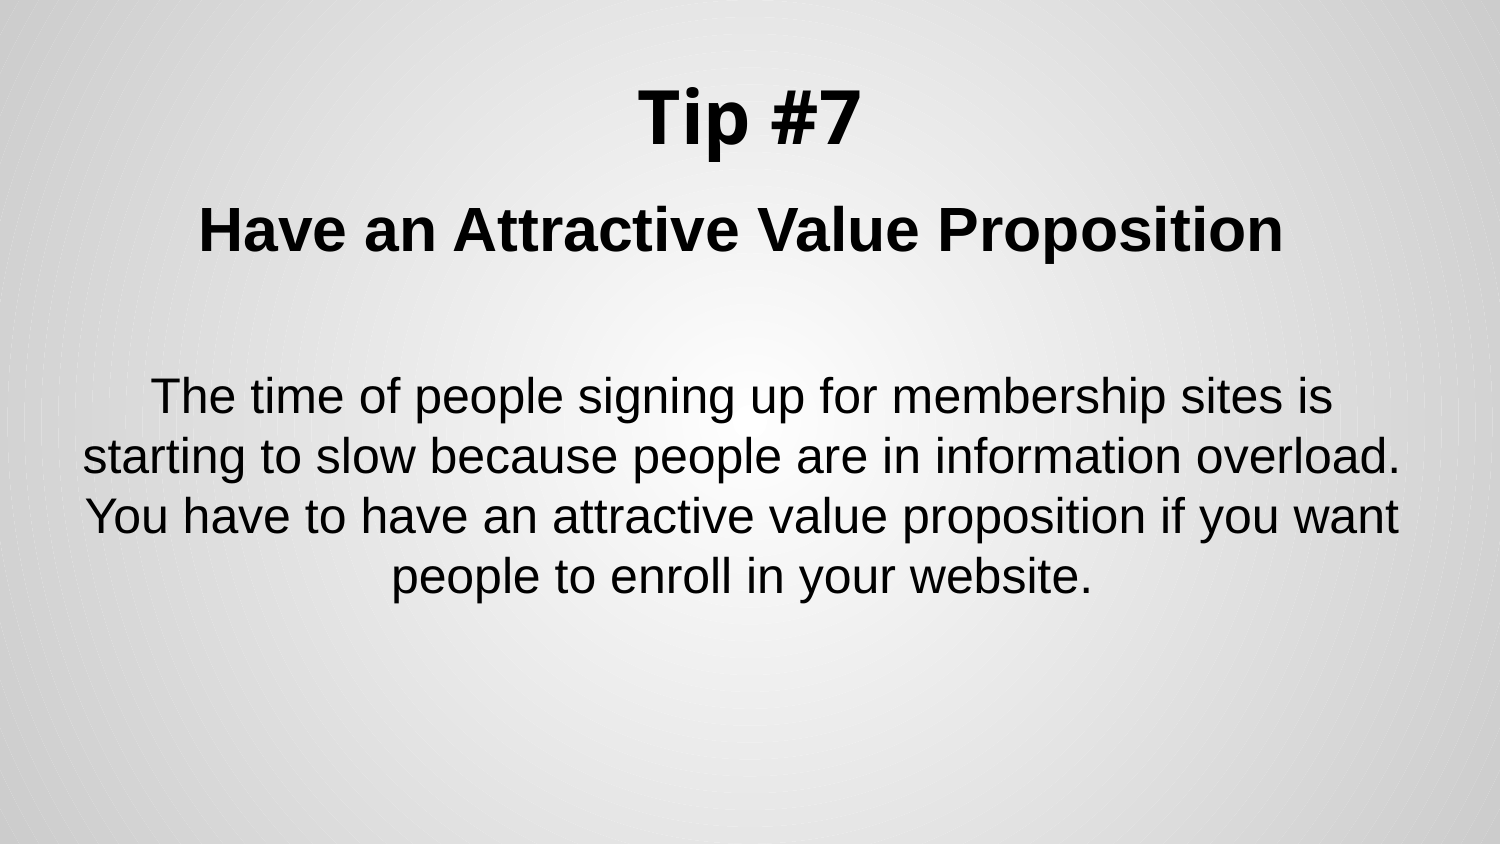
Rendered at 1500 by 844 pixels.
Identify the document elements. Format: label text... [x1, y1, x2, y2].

title Tip #7 [75, 33, 1425, 175]
list Have an Attractive Value Proposition The time of people signing up for membership sites is starting to slow because people are in information overload. You have to have an attractive value proposition if you want people to enroll in your website. [67, 86, 1418, 781]
